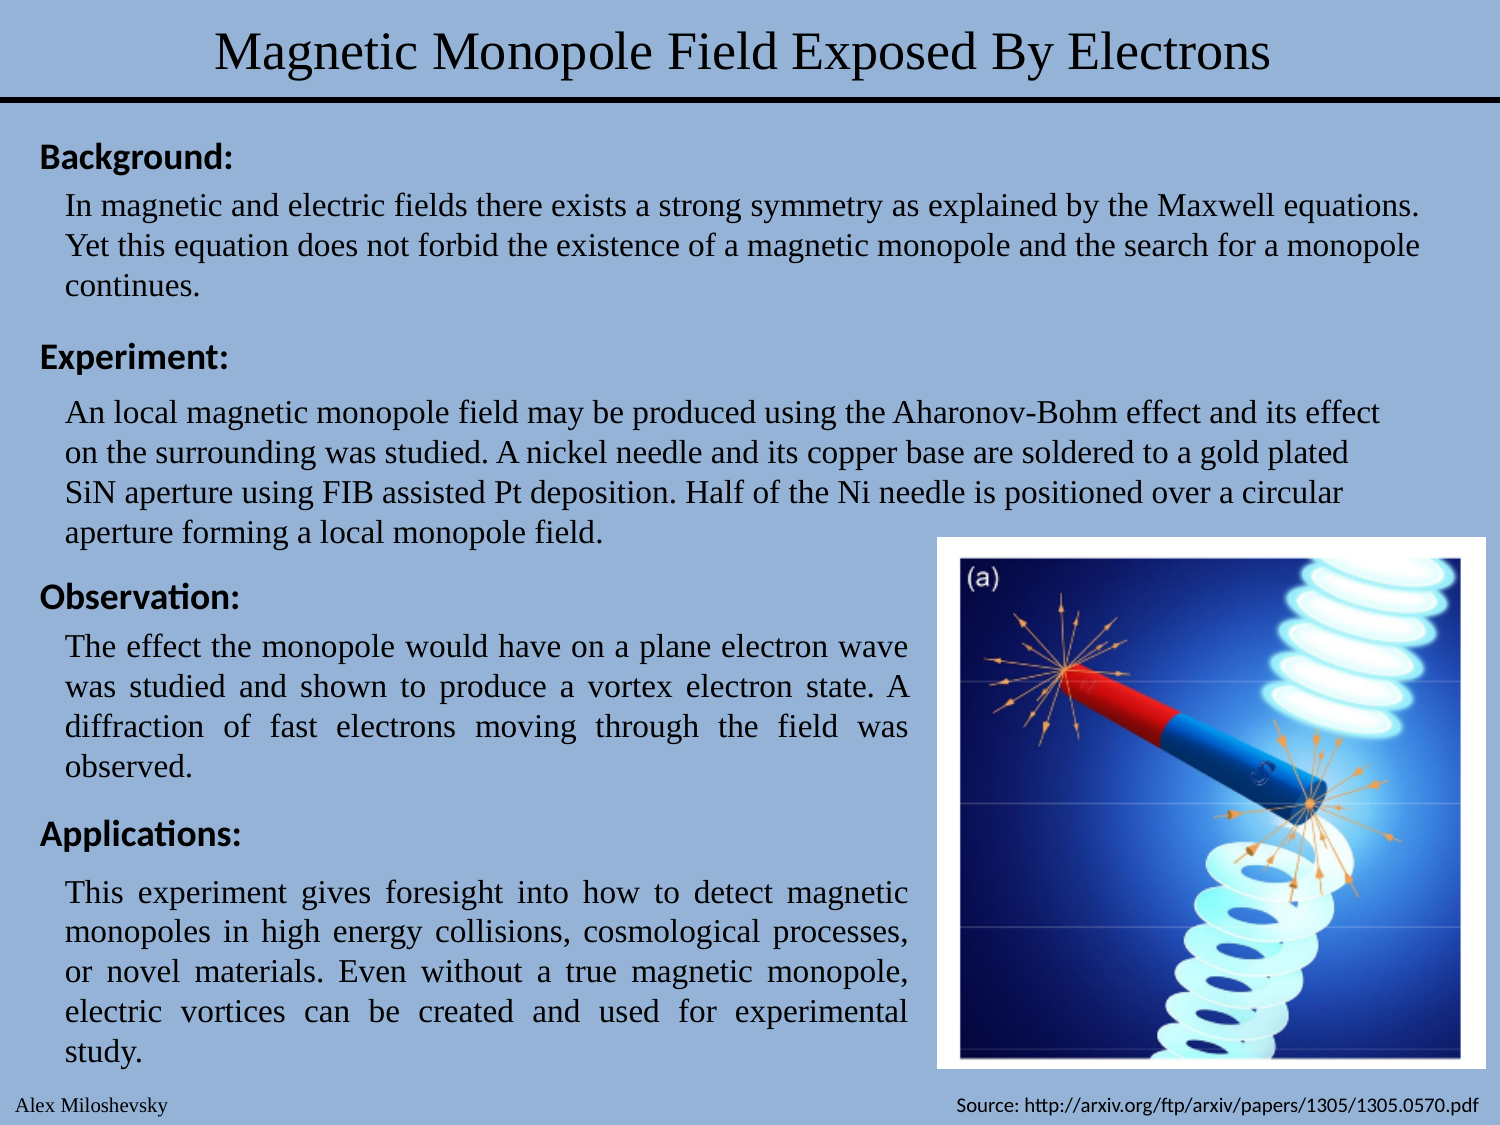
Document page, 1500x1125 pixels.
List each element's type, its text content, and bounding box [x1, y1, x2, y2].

text_box Background: [24, 124, 1163, 185]
text_box An local magnetic monopole field may be produced using the Aharonov-Bohm effect and its effect on the surrounding was studied. A nickel needle and its copper base are soldered to a gold plated SiN aperture using FIB assisted Pt deposition. Half of the Ni needle is positioned over a circular aperture forming a local monopole field. [50, 382, 1425, 598]
text_box Source: http://arxiv.org/ftp/arxiv/papers/1305/1305.0570.pdf [941, 1084, 1494, 1125]
text_box Applications: [24, 801, 932, 862]
text_box This experiment gives foresight into how to detect magnetic monopoles in high energy collisions, cosmological processes, or novel materials. Even without a true magnetic monopole, electric vortices can be created and used for experimental study. [50, 862, 925, 1122]
text_box Alex Miloshevsky [0, 1084, 363, 1125]
text_box Observation: [24, 564, 288, 625]
picture [937, 537, 1487, 1069]
title Magnetic Monopole Field Exposed By Electrons [75, 7, 1425, 88]
text_box In magnetic and electric fields there exists a strong symmetry as explained by the Maxwell equations. Yet this equation does not forbid the existence of a magnetic monopole and the search for a monopole continues. [50, 176, 1438, 311]
text_box The effect the monopole would have on a plane electron wave was studied and shown to produce a vortex electron state. A diffraction of fast electrons moving through the field was observed. [50, 616, 925, 791]
text_box Experiment: [24, 324, 500, 385]
